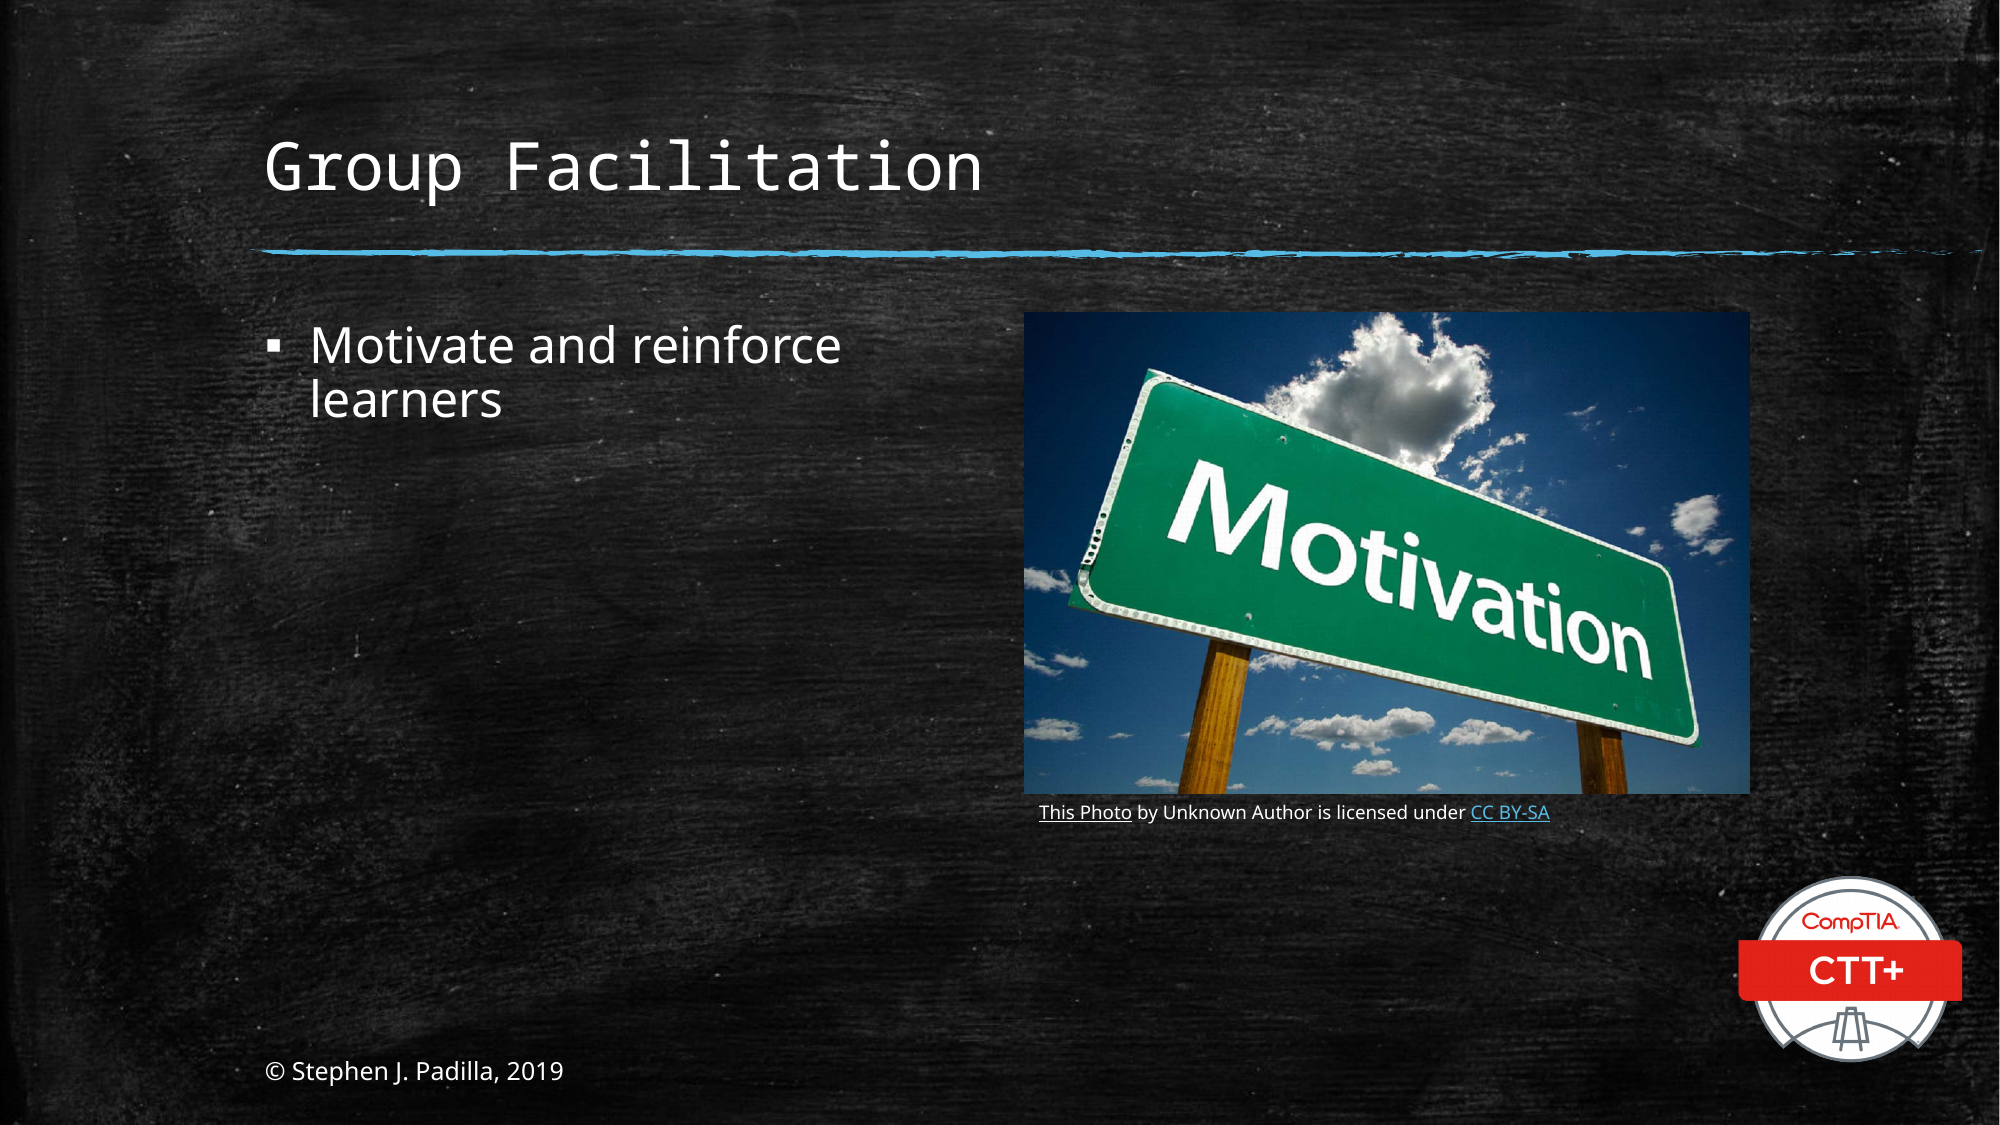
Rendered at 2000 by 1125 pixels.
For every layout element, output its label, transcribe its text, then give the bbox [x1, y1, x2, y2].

list Motivate and reinforce learners [249, 312, 975, 1013]
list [1024, 312, 1750, 794]
text_box This Photo by Unknown Author is licensed under CC BY-SA [1024, 794, 1750, 834]
footer © Stephen J. Padilla, 2019 [249, 1050, 1288, 1096]
title Group Facilitation [249, 45, 1750, 213]
picture [1699, 824, 2000, 1125]
